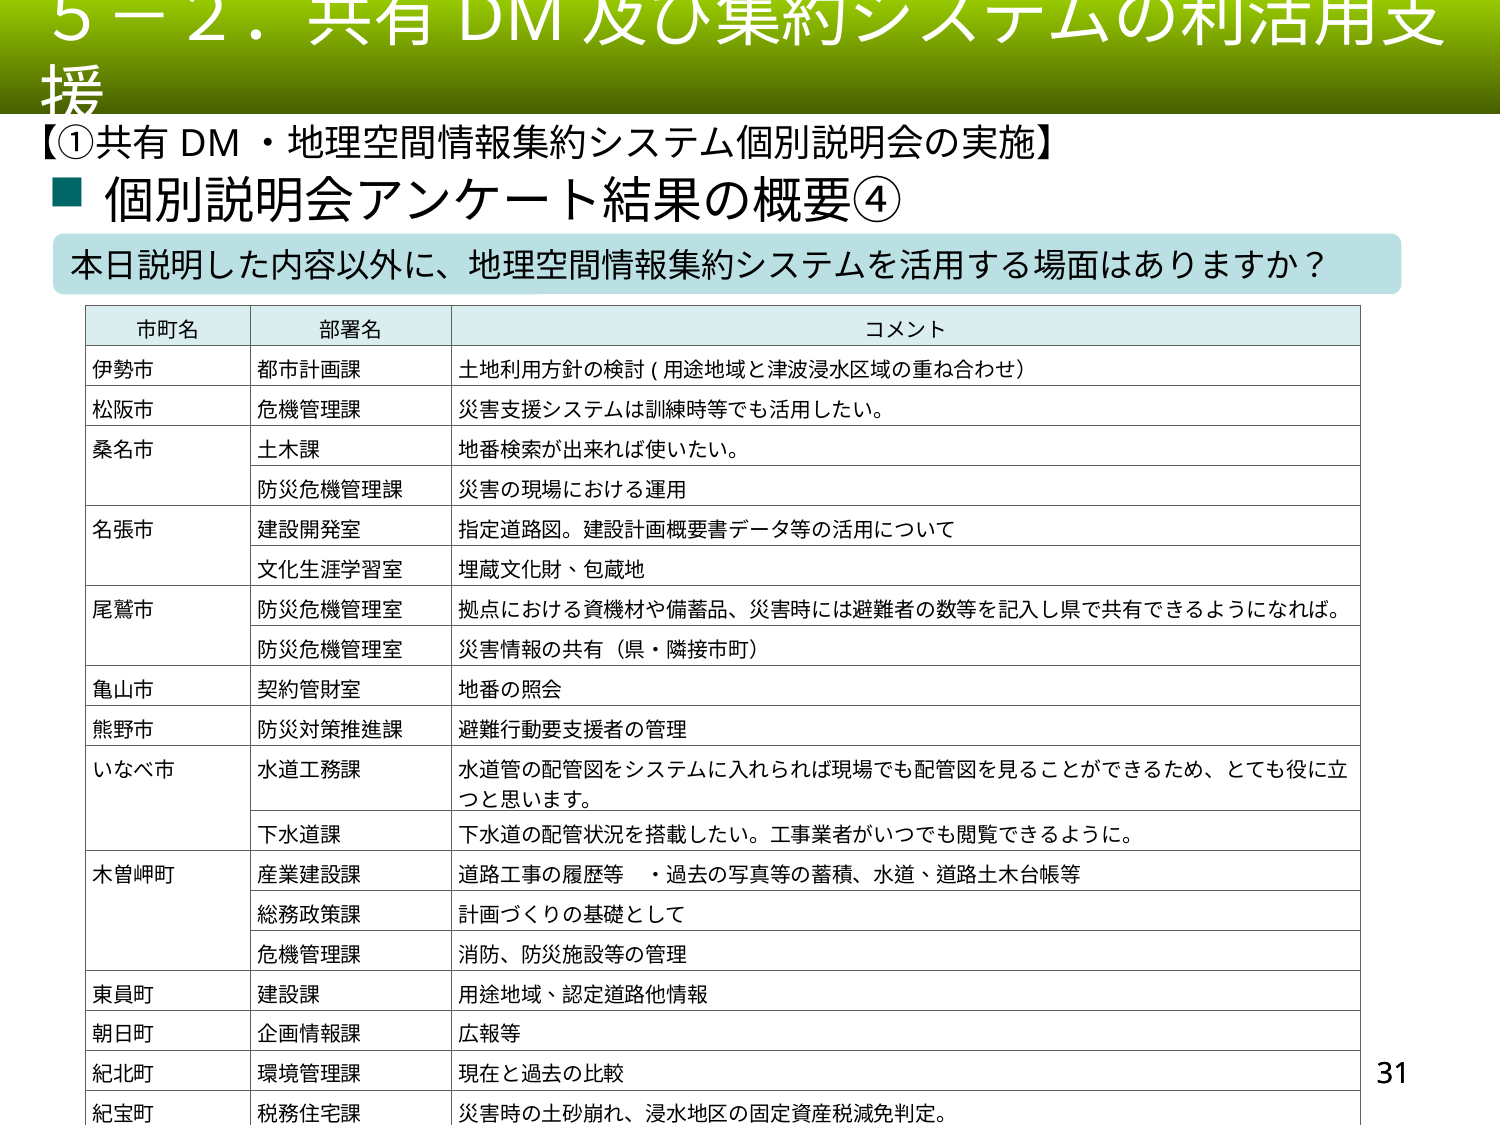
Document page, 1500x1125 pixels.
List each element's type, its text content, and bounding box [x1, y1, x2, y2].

table_cell 災害情報の共有（県・隣接市町） [452, 626, 1360, 665]
table_cell 拠点における資機材や備蓄品、災害時には避難者の数等を記入し県で共有できるようになれば。 [452, 586, 1360, 625]
table_cell 用途地域、認定道路他情報 [452, 971, 1360, 1010]
table_cell 計画づくりの基礎として [452, 891, 1360, 930]
table_cell 水道工務課 [251, 746, 451, 810]
table_header 部署名 [251, 306, 451, 345]
table_cell 紀宝町 [86, 1091, 250, 1125]
table_cell 総務政策課 [251, 891, 451, 930]
table_cell 下水道の配管状況を搭載したい。工事業者がいつでも閲覧できるように。 [452, 811, 1360, 850]
table_cell 名張市 [86, 506, 250, 585]
table_cell 広報等 [452, 1011, 1360, 1050]
table_cell 指定道路図。建設計画概要書データ等の活用について [452, 506, 1360, 545]
table_cell 現在と過去の比較 [452, 1051, 1360, 1090]
text_box ５－２．共有DM及び集約システムの利活用支援 [25, 12, 1471, 96]
table_header コメント [452, 306, 1360, 345]
text_box 本日説明した内容以外に、地理空間情報集約システムを活用する場面はありますか？ [53, 244, 1402, 295]
table_cell 亀山市 [86, 666, 250, 705]
table_cell 税務住宅課 [251, 1091, 451, 1125]
table_cell 朝日町 [86, 1011, 250, 1050]
table_cell 尾鷲市 [86, 586, 250, 665]
table_cell 防災危機管理室 [251, 626, 451, 665]
table_cell いなべ市 [86, 746, 250, 850]
table_cell 木曽岬町 [86, 851, 250, 970]
table_cell 土木課 [251, 426, 451, 465]
table_cell 土地利用方針の検討(用途地域と津波浸水区域の重ね合わせ） [452, 346, 1360, 385]
table_cell 建設開発室 [251, 506, 451, 545]
table_cell 桑名市 [86, 426, 250, 505]
table_cell 地番の照会 [452, 666, 1360, 705]
table_cell 松阪市 [86, 386, 250, 425]
table_cell 産業建設課 [251, 851, 451, 890]
table_cell 水道管の配管図をシステムに入れられば現場でも配管図を見ることができるため、とても役に立つと思います。 [452, 746, 1360, 810]
table_cell 災害の現場における運用 [452, 466, 1360, 505]
table_cell 伊勢市 [86, 346, 250, 385]
table_cell 道路工事の履歴等 ・過去の写真等の蓄積、水道、道路土木台帳等 [452, 851, 1360, 890]
table_cell 災害時の土砂崩れ、浸水地区の固定資産税減免判定。 [452, 1091, 1360, 1125]
table_cell 東員町 [86, 971, 250, 1010]
text_box 個別説明会アンケート結果の概要④ [33, 160, 1468, 244]
table_cell 防災危機管理課 [251, 466, 451, 505]
table_cell 危機管理課 [251, 386, 451, 425]
table_cell 契約管財室 [251, 666, 451, 705]
table_cell 避難行動要支援者の管理 [452, 706, 1360, 745]
table_cell 紀北町 [86, 1051, 250, 1090]
table_cell 企画情報課 [251, 1011, 451, 1050]
text_box 30 [1361, 1046, 1425, 1103]
table_cell 危機管理課 [251, 931, 451, 970]
table_cell 都市計画課 [251, 346, 451, 385]
text_box 【①共有DM・地理空間情報集約システム個別説明会の実施】 [5, 111, 1251, 172]
table_cell 防災対策推進課 [251, 706, 451, 745]
table_cell 文化生涯学習室 [251, 546, 451, 585]
table_cell 消防、防災施設等の管理 [452, 931, 1360, 970]
table_cell 建設課 [251, 971, 451, 1010]
table_header 市町名 [86, 306, 250, 345]
table_cell 災害支援システムは訓練時等でも活用したい。 [452, 386, 1360, 425]
table_cell 地番検索が出来れば使いたい。 [452, 426, 1360, 465]
table_cell 防災危機管理室 [251, 586, 451, 625]
table_cell 環境管理課 [251, 1051, 451, 1090]
table_cell 埋蔵文化財、包蔵地 [452, 546, 1360, 585]
table_cell 下水道課 [251, 811, 451, 850]
table_cell 熊野市 [86, 706, 250, 745]
